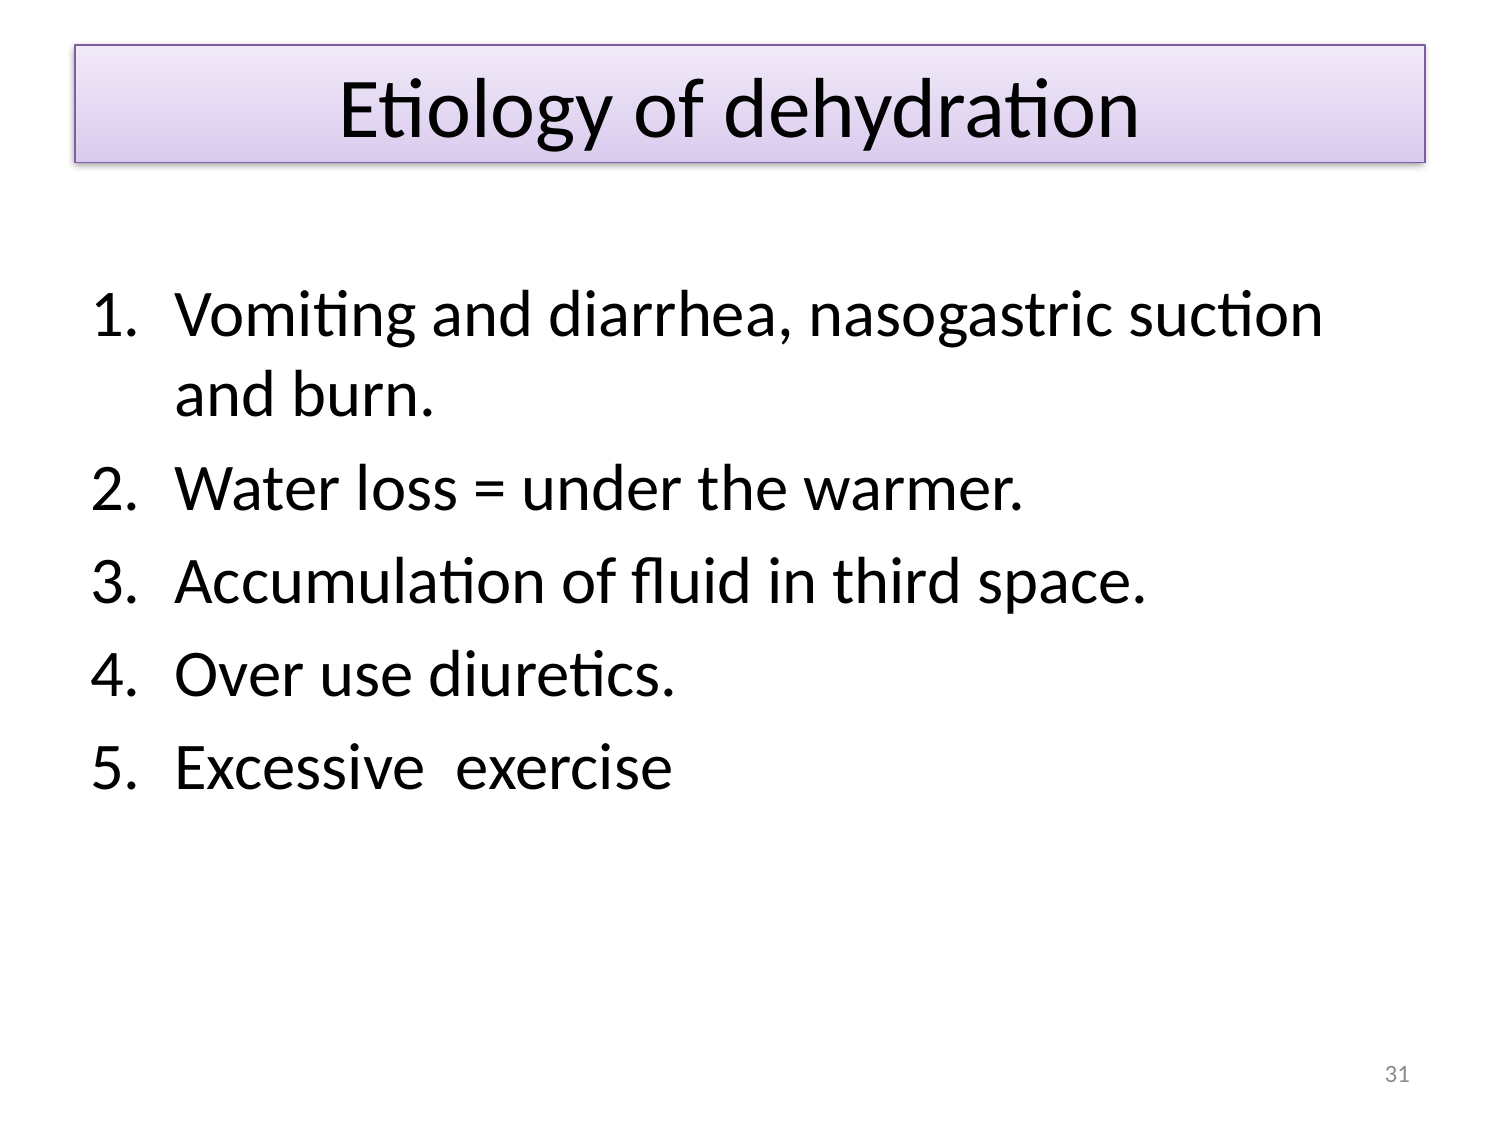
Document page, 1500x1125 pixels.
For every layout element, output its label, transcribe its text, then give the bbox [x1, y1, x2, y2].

slide_number 31 [1074, 1042, 1425, 1103]
title Etiology of dehydration [74, 44, 1426, 163]
list Vomiting and diarrhea, nasogastric suction and burn. Water loss = under the warmer. Accumulation of fluid in third space. Over use diuretics. Excessive exercise [75, 262, 1425, 1005]
